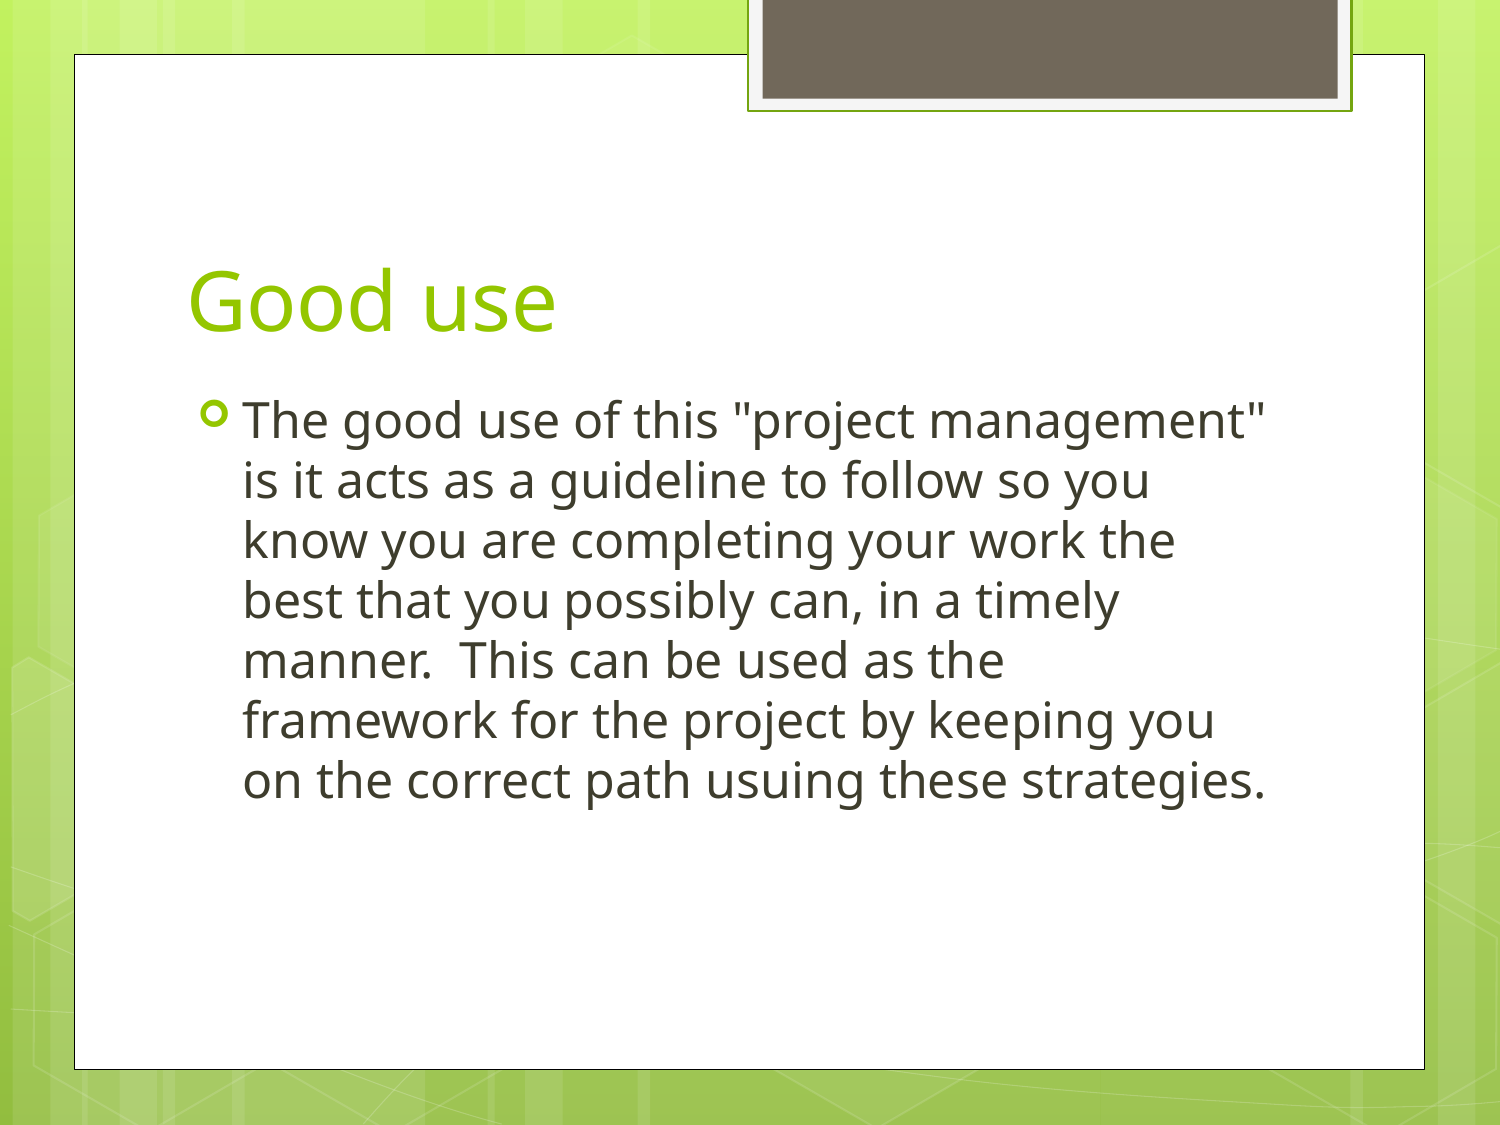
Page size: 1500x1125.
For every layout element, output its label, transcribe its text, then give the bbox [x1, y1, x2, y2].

title Good use [171, 168, 1324, 357]
list The good use of this "project management" is it acts as a guideline to follow so you know you are completing your work the best that you possibly can, in a timely manner. This can be used as the framework for the project by keeping you on the correct path usuing these strategies. [171, 381, 1283, 957]
